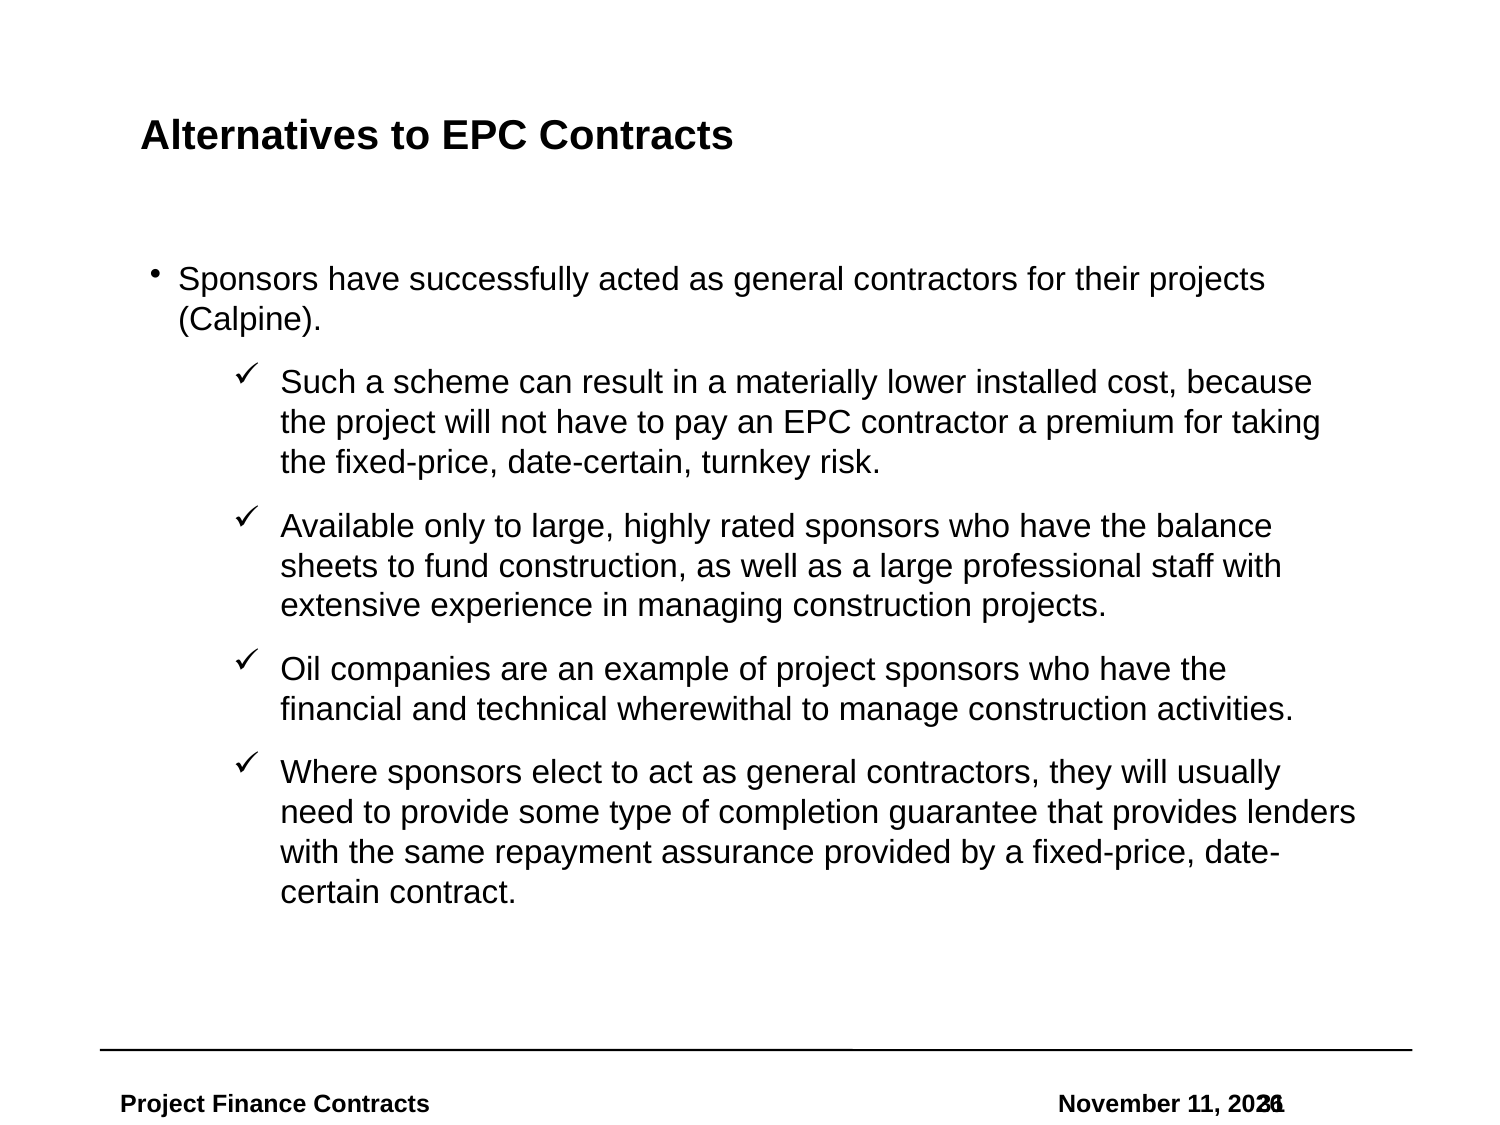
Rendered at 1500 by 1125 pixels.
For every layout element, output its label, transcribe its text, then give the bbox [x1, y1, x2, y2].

title Alternatives to EPC Contracts [124, 99, 1288, 226]
list Sponsors have successfully acted as general contractors for their projects (Calpine). Such a scheme can result in a materially lower installed cost, because the project will not have to pay an EPC contractor a premium for taking the fixed-price, date-certain, turnkey risk. Available only to large, highly rated sponsors who have the balance sheets to fund construction, as well as a large professional staff with extensive experience in managing construction projects. Oil companies are an example of project sponsors who have the financial and technical wherewithal to manage construction activities. Where sponsors elect to act as general contractors, they will usually need to provide some type of completion guarantee that provides lenders with the same repayment assurance provided by a fixed-price, date-certain contract. [124, 249, 1376, 1001]
